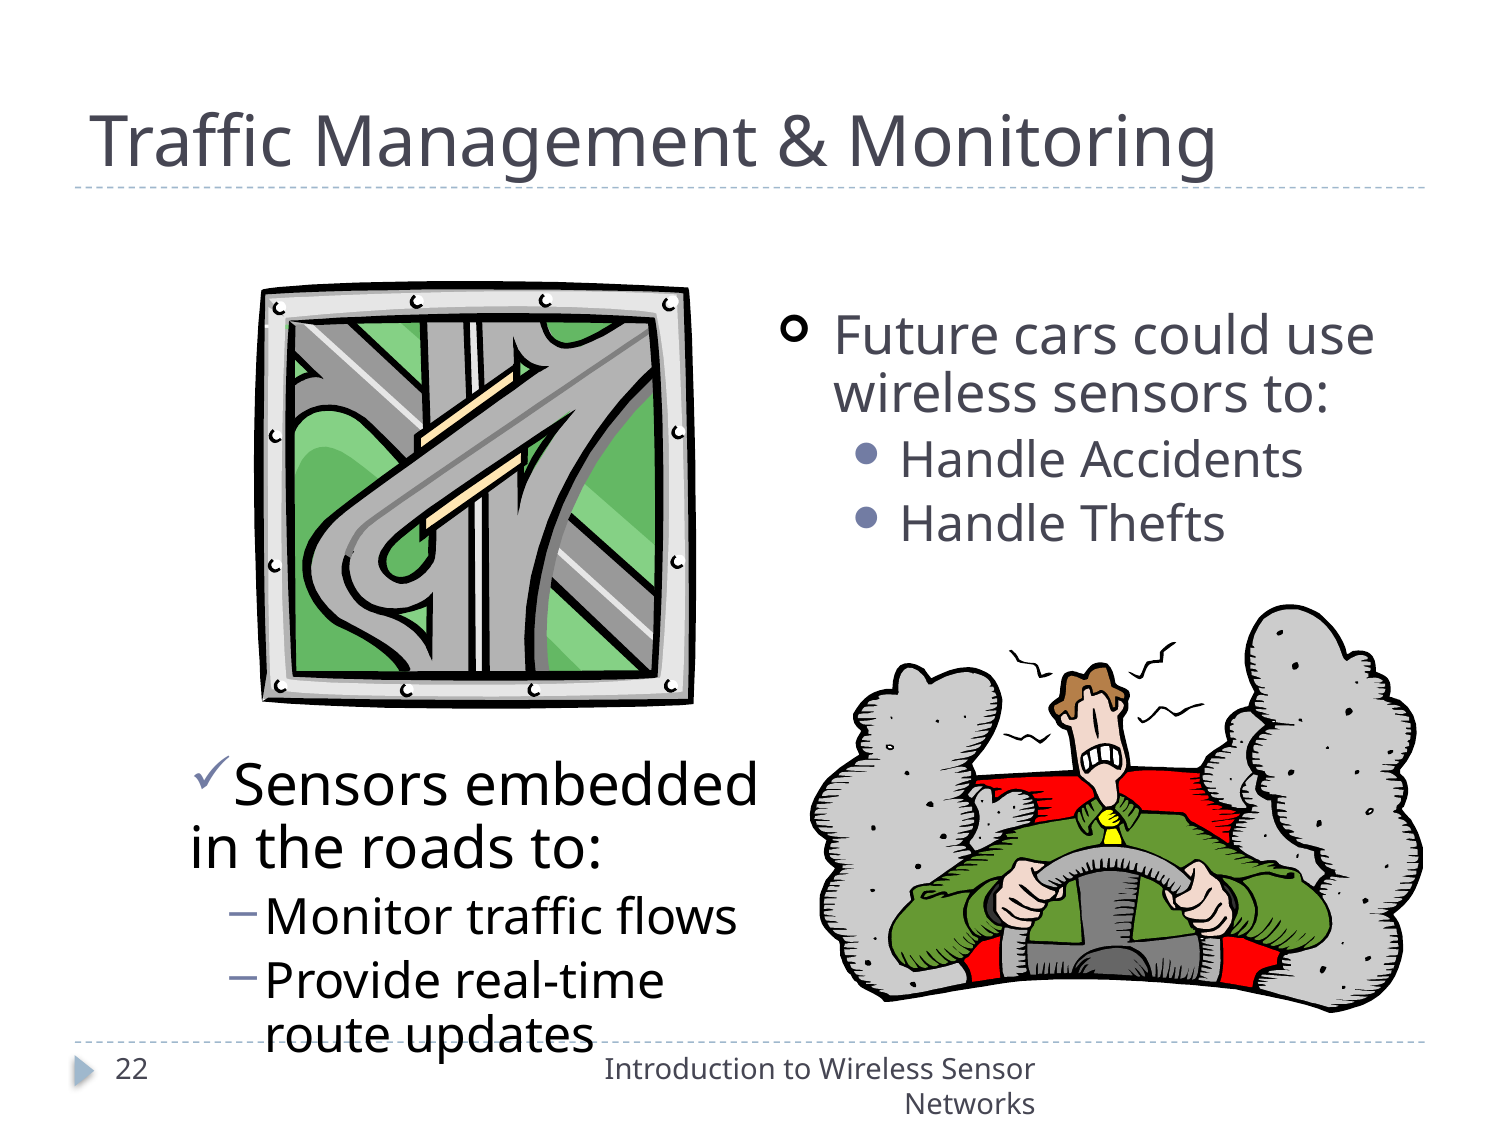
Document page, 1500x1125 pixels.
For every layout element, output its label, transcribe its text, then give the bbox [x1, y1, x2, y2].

footer Introduction to Wireless Sensor Networks [475, 1042, 1051, 1103]
picture [249, 276, 701, 713]
picture [799, 599, 1426, 1014]
text_box Sensors embedded in the roads to: Monitor traffic flows Provide real-time route updates [174, 748, 813, 1071]
text_box Future cars could use wireless sensors to: Handle Accidents Handle Thefts [762, 299, 1438, 575]
title Traffic Management & Monitoring [75, 24, 1425, 188]
slide_number 22 [100, 1042, 426, 1103]
